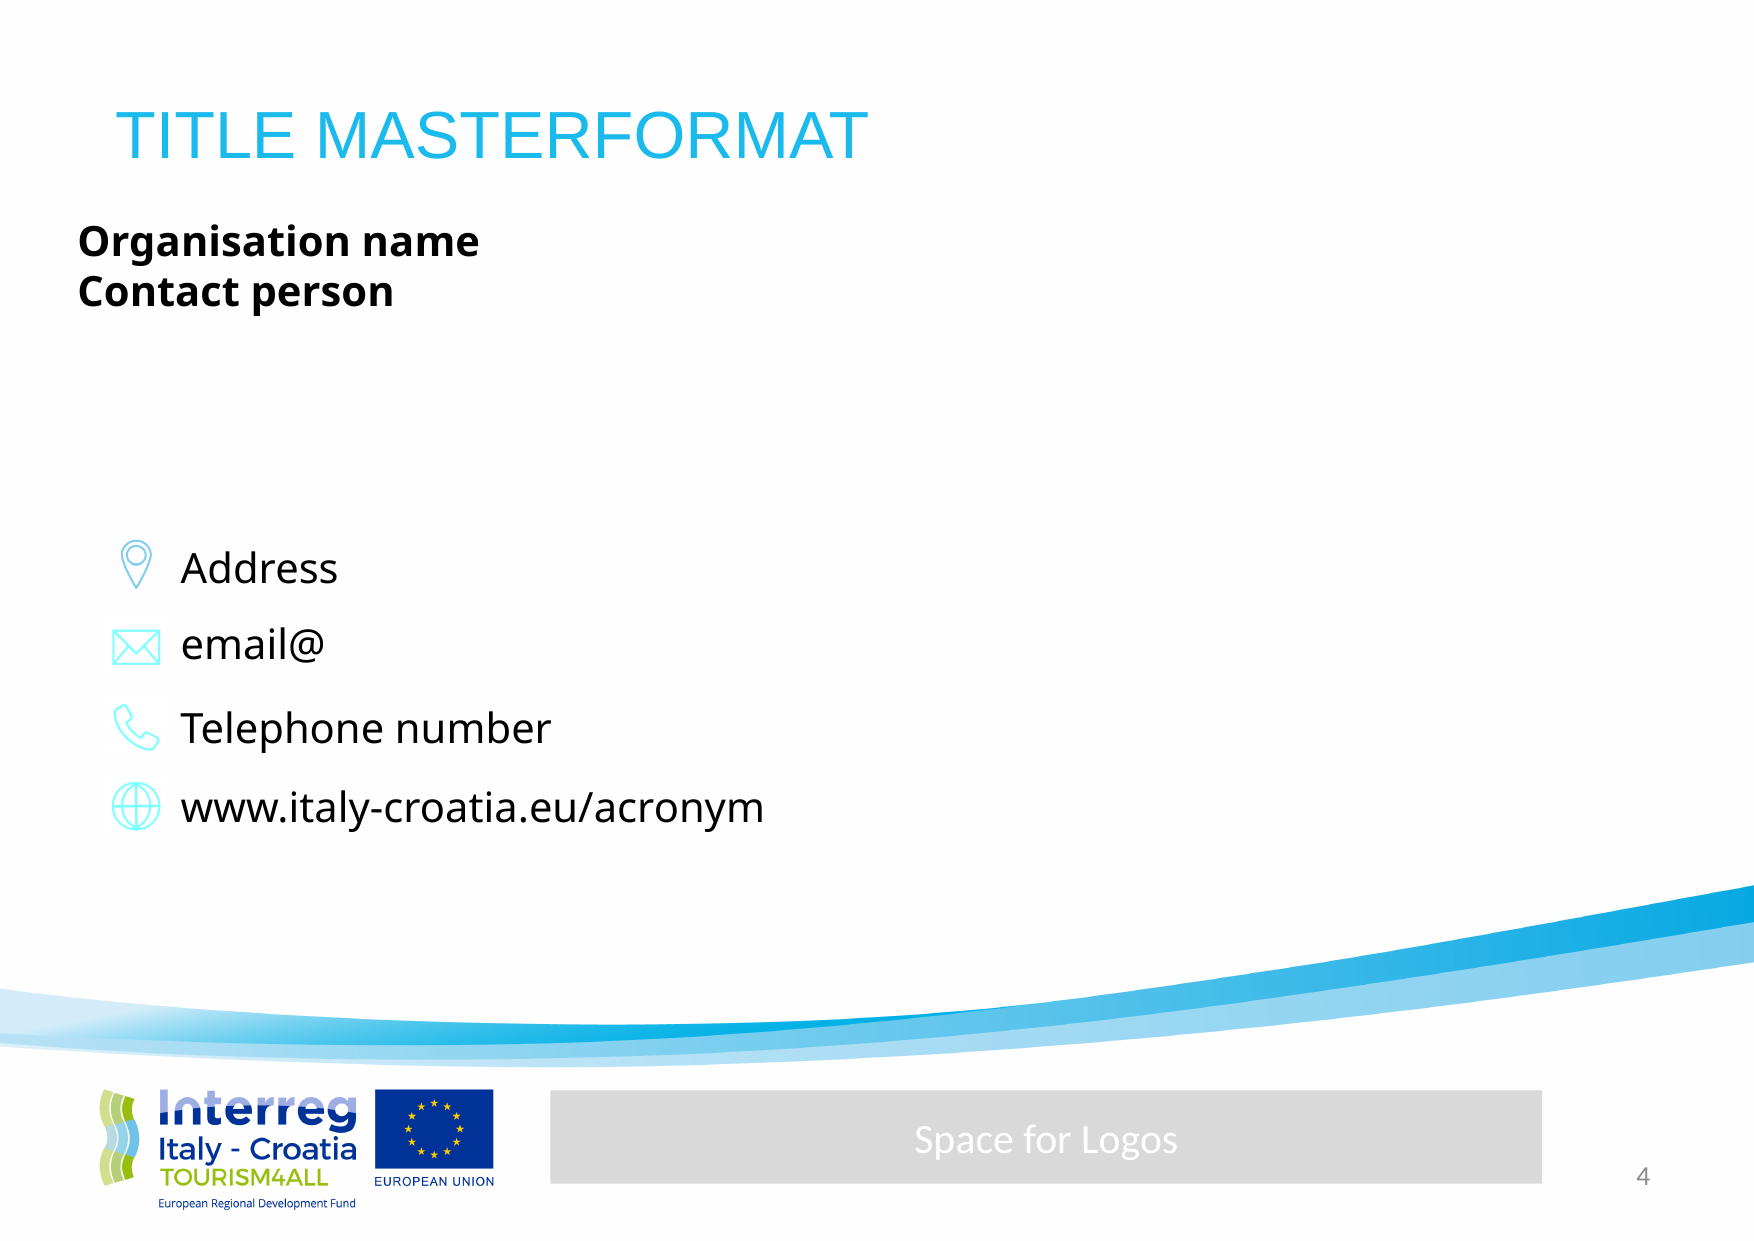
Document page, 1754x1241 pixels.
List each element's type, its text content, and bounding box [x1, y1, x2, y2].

text_box Telephone number [165, 694, 1194, 760]
text_box Organisation name Contact person [62, 206, 496, 322]
picture [0, 0, 1754, 1241]
slide_number 4 [1607, 1141, 1666, 1208]
text_box TITLE MASTERFORMAT [97, 83, 1656, 181]
text_box www.italy-croatia.eu/acronym [165, 772, 1194, 838]
text_box Address [165, 534, 1194, 600]
text_box email@ [165, 610, 1194, 676]
text_box Space for Logos [549, 1089, 1543, 1185]
